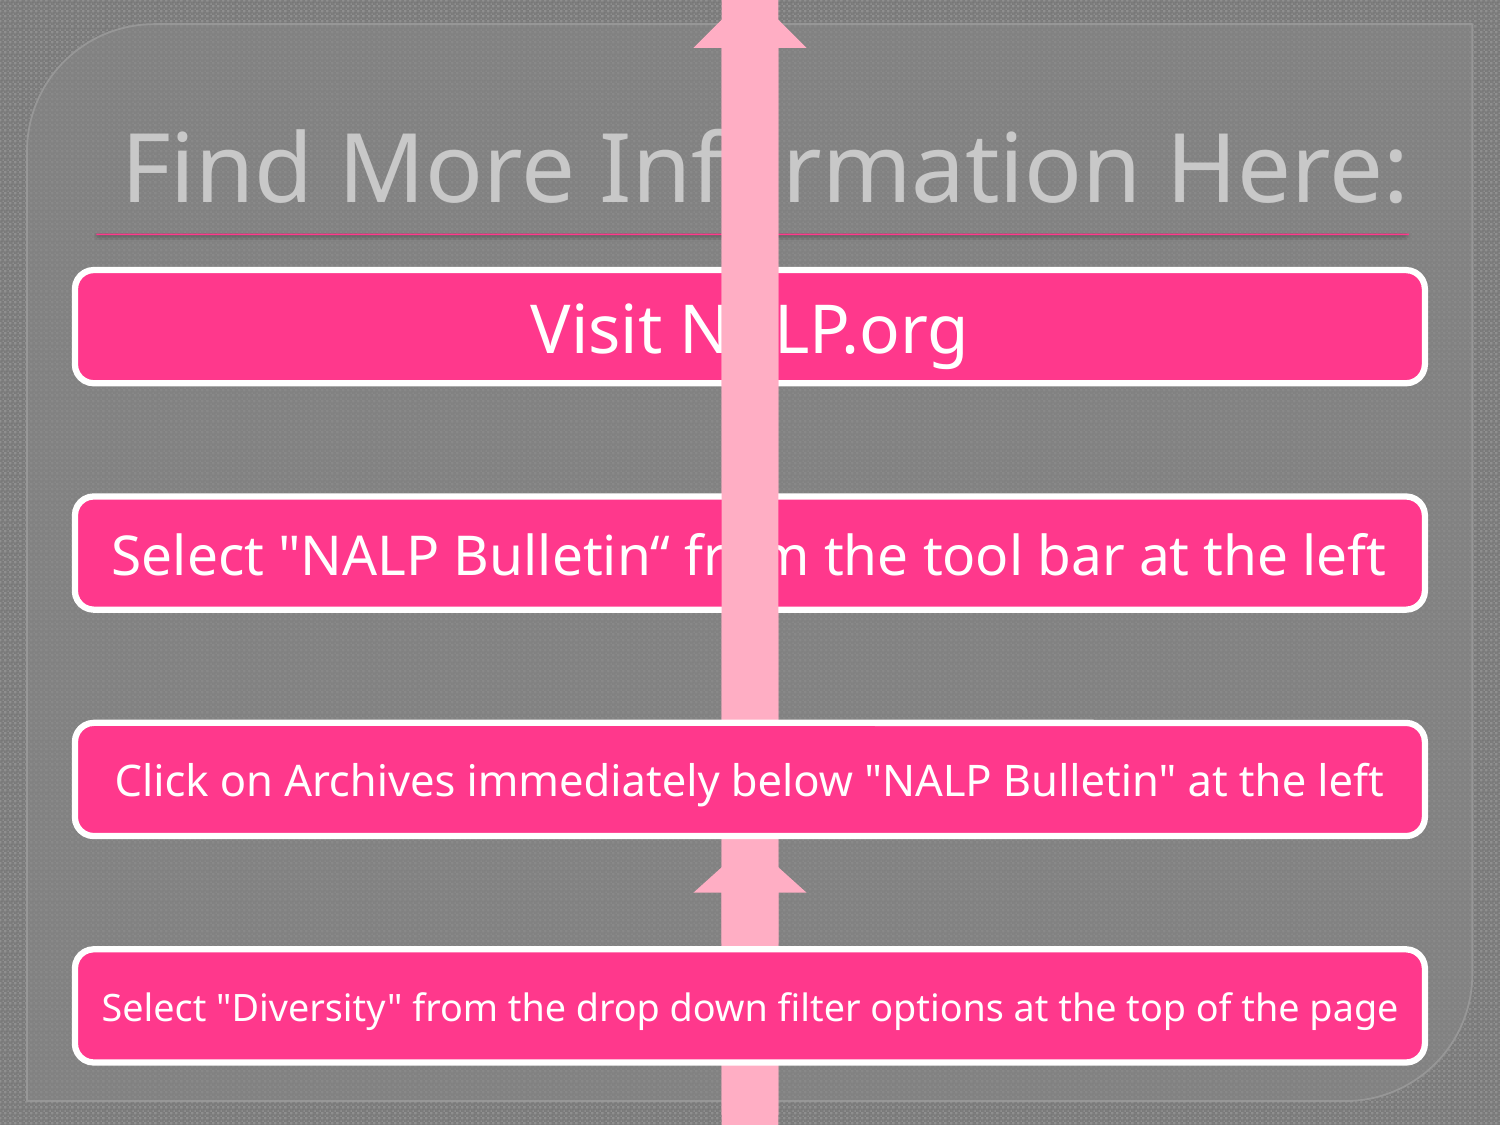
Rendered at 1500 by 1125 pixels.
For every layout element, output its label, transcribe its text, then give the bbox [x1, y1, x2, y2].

title Find More Information Here: [779, 41, 1425, 230]
title Find More Information Here: [75, 41, 721, 230]
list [74, 269, 1426, 1063]
